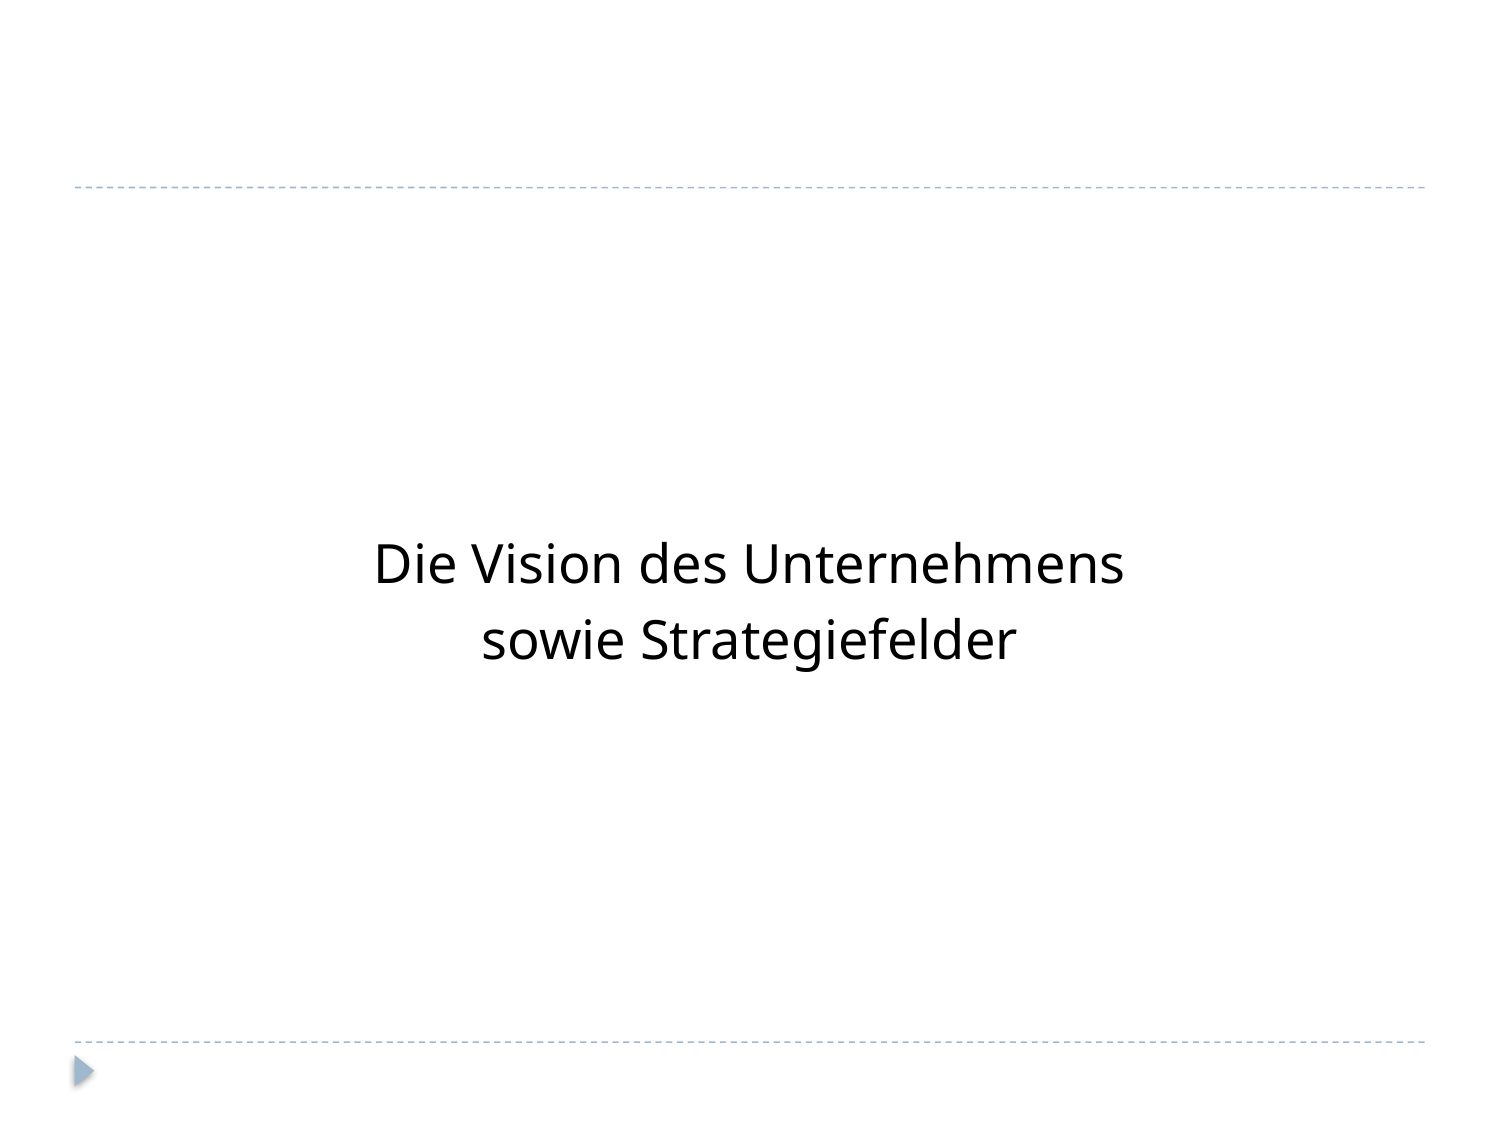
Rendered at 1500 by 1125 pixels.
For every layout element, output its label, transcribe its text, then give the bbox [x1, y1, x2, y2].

subtitle Die Vision des Unternehmens sowie Strategiefelder [75, 207, 1425, 998]
